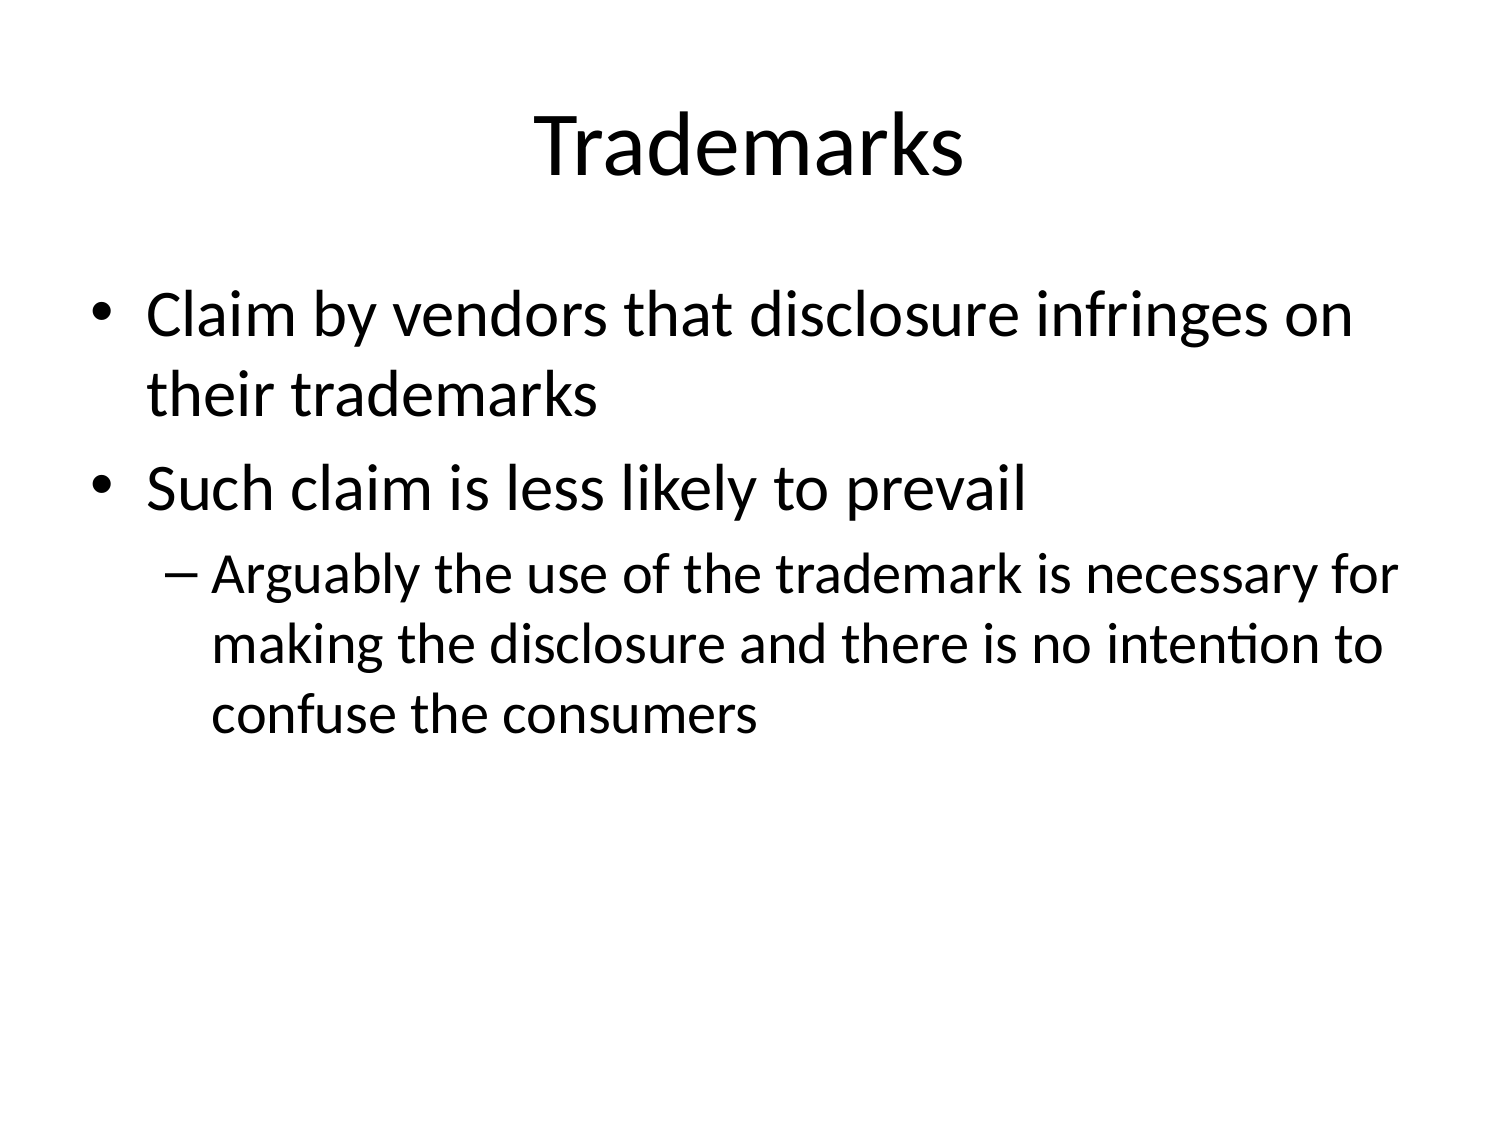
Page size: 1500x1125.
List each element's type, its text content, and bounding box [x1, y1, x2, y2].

list Claim by vendors that disclosure infringes on their trademarks Such claim is less likely to prevail Arguably the use of the trademark is necessary for making the disclosure and there is no intention to confuse the consumers [75, 262, 1425, 1005]
title Trademarks [75, 45, 1425, 233]
